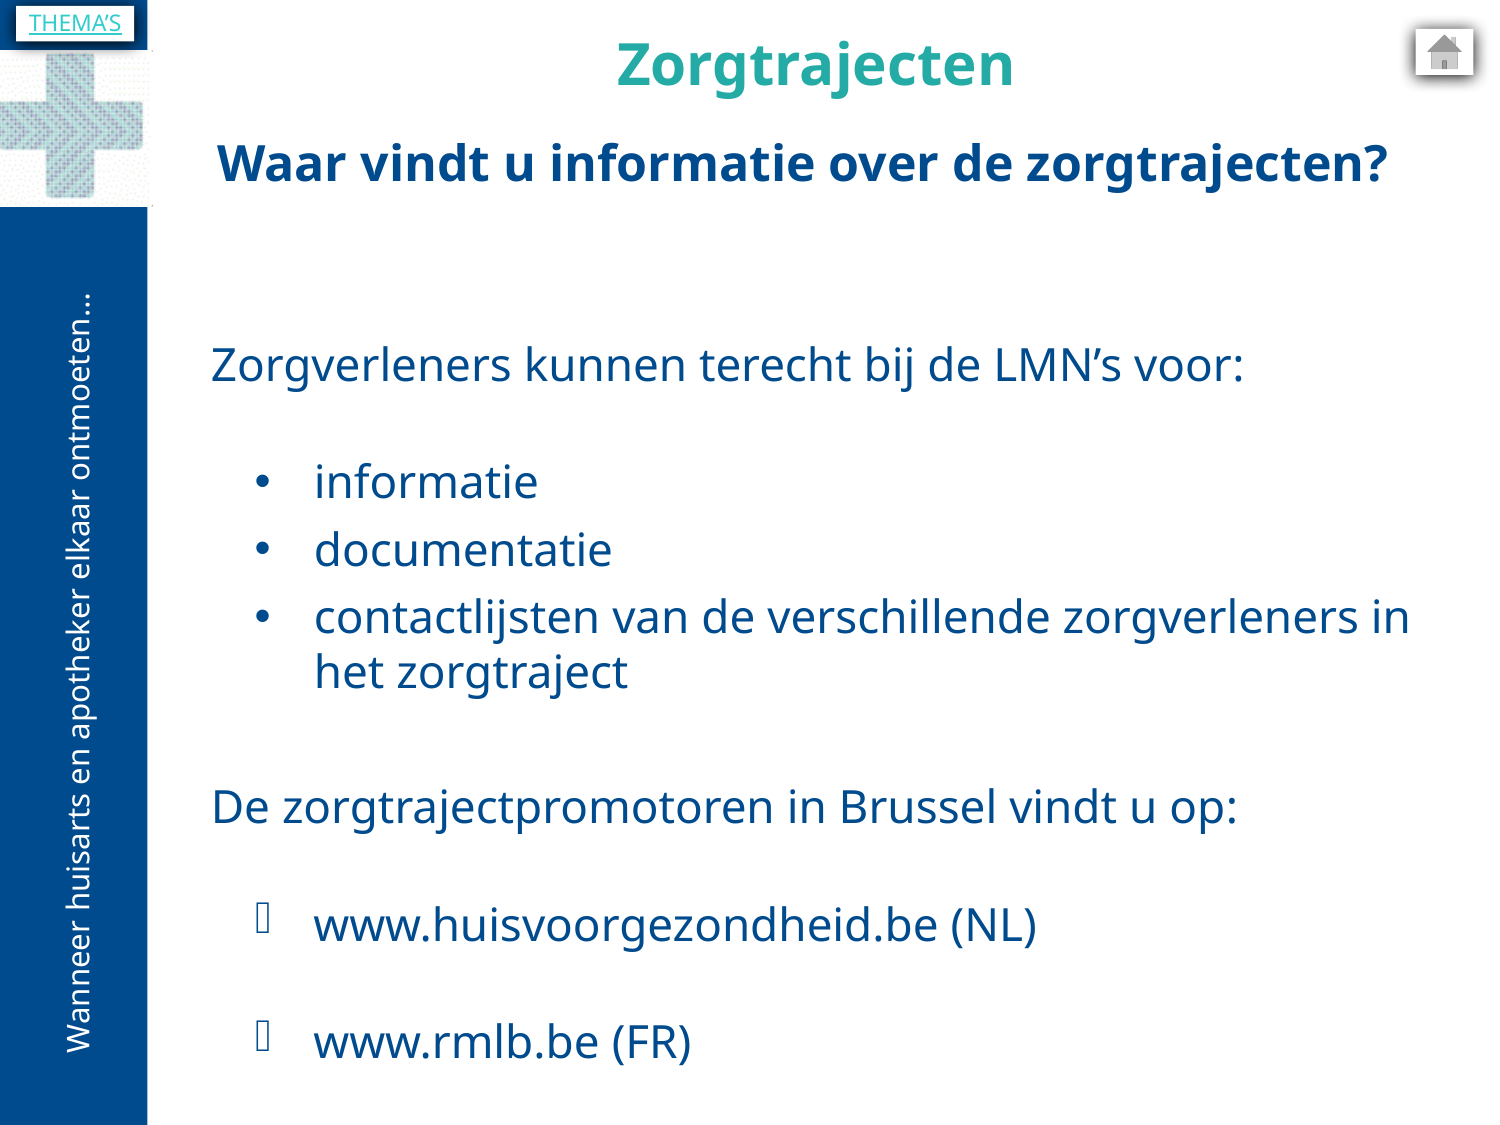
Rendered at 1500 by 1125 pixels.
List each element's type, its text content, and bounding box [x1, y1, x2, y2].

text_box [1415, 28, 1474, 76]
text_box Waar vindt u informatie over de zorgtrajecten? [148, 123, 1458, 199]
list Zorgverleners kunnen terecht bij de LMN’s voor: informatie documentatie contactlijsten van de verschillende zorgverleners in het zorgtraject De zorgtrajectpromotoren in Brussel vindt u op: www.huisvoorgezondheid.be (NL) www.rmlb.be (FR) [195, 328, 1458, 1104]
list Zorgtrajecten [174, 28, 1458, 121]
picture [0, 50, 154, 207]
text_box THEMA’S [15, 5, 135, 42]
